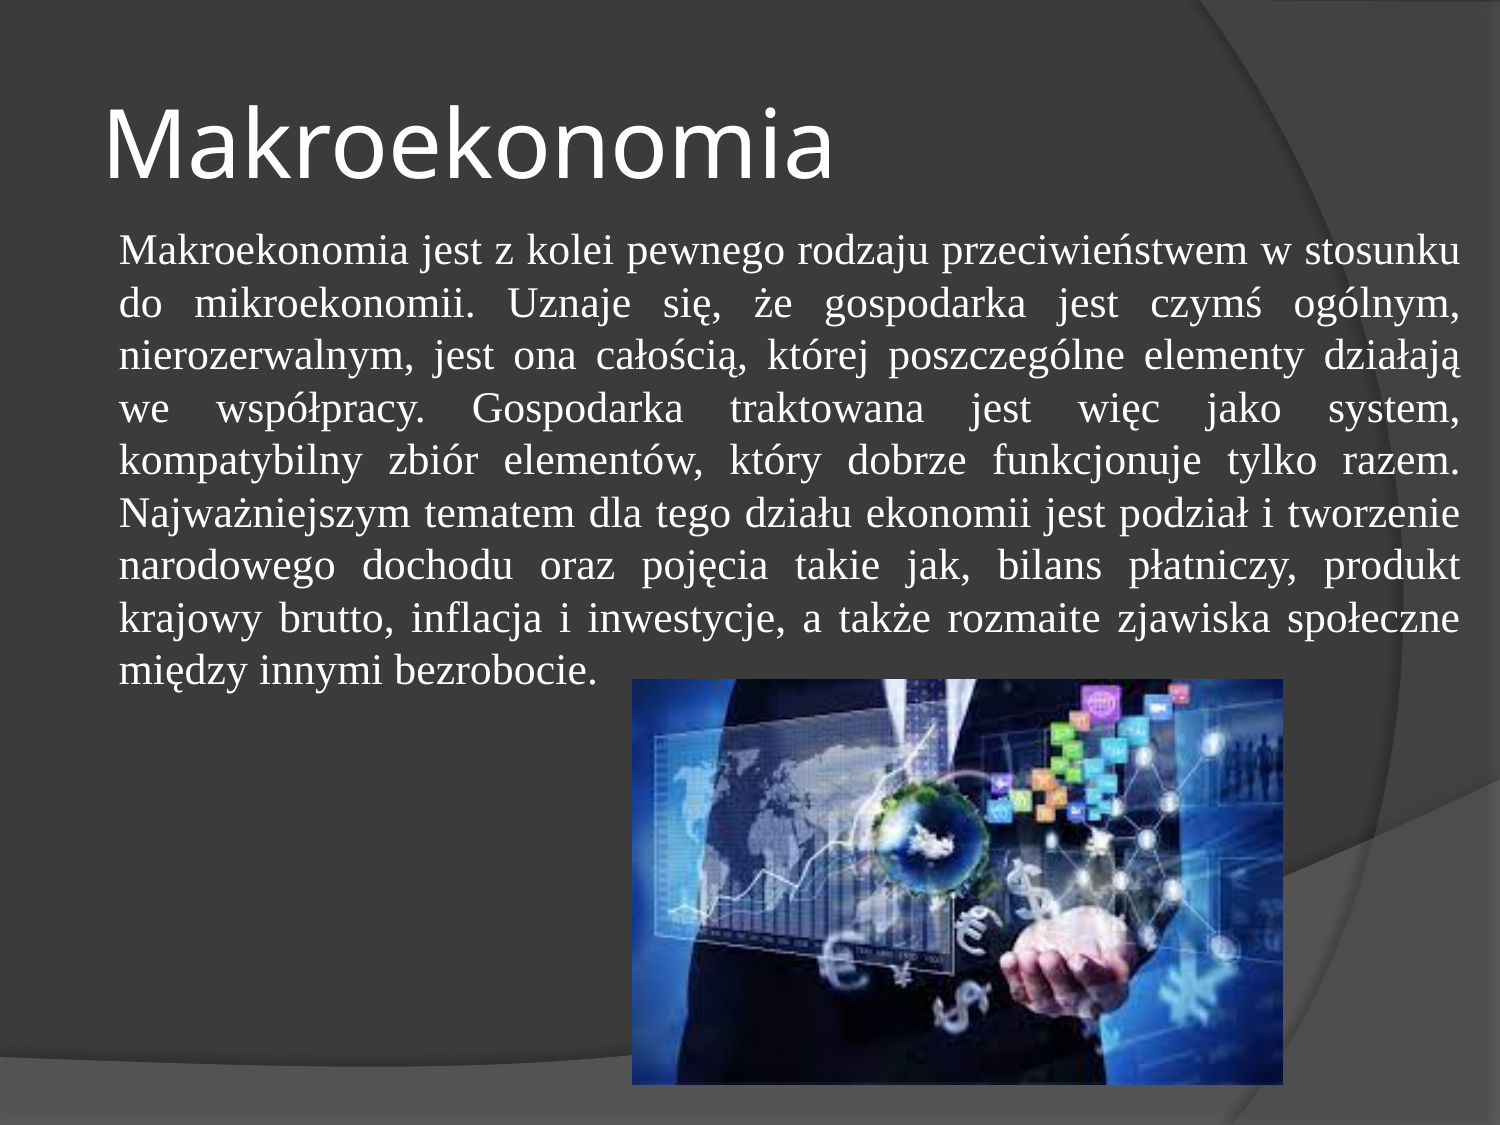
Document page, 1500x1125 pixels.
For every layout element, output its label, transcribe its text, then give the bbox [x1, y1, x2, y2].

title Makroekonomia [93, 46, 1319, 210]
picture [632, 679, 1283, 1085]
list Makroekonomia jest z kolei pewnego rodzaju przeciwieństwem w stosunku do mikroekonomii. Uznaje się, że gospodarka jest czymś ogólnym, nierozerwalnym, jest ona całością, której poszczególne elementy działają we współpracy. Gospodarka traktowana jest więc jako system, kompatybilny zbiór elementów, który dobrze funkcjonuje tylko razem. Najważniejszym tematem dla tego działu ekonomii jest podział i tworzenie narodowego dochodu oraz pojęcia takie jak, bilans płatniczy, produkt krajowy brutto, inflacja i inwestycje, a także rozmaite zjawiska społeczne między innymi bezrobocie. [35, 210, 1477, 750]
